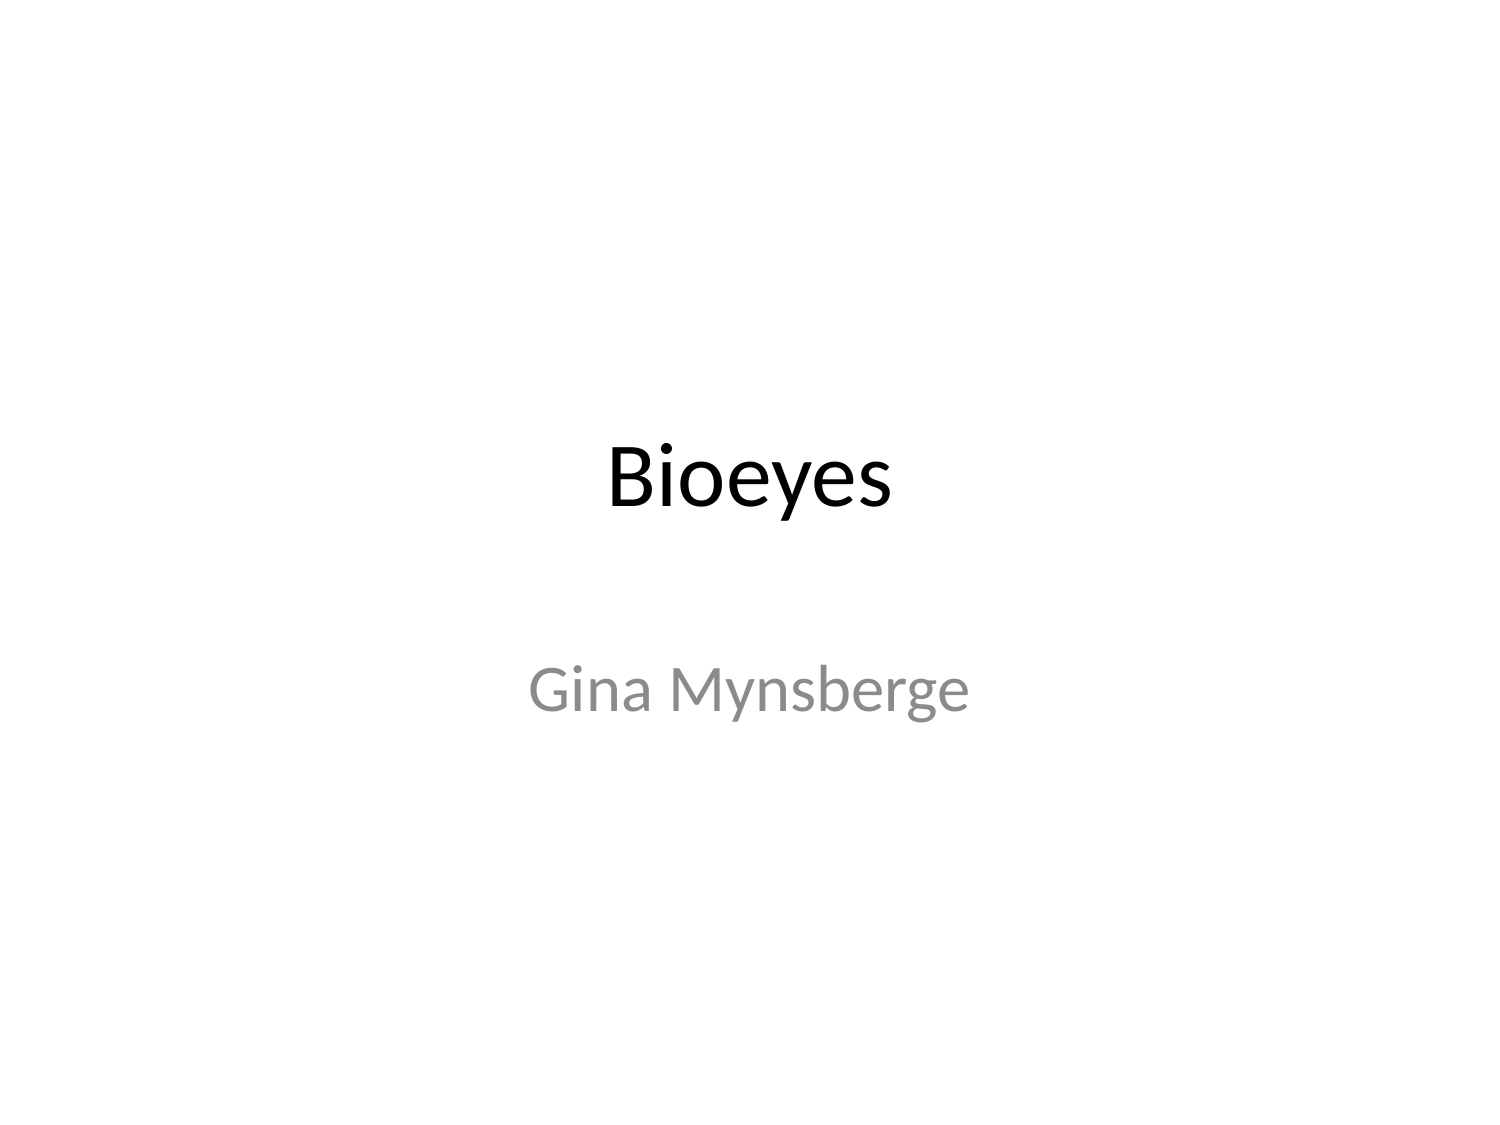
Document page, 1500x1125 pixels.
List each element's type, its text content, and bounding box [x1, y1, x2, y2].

title Bioeyes [112, 349, 1388, 591]
subtitle Gina Mynsberge [225, 637, 1275, 925]
